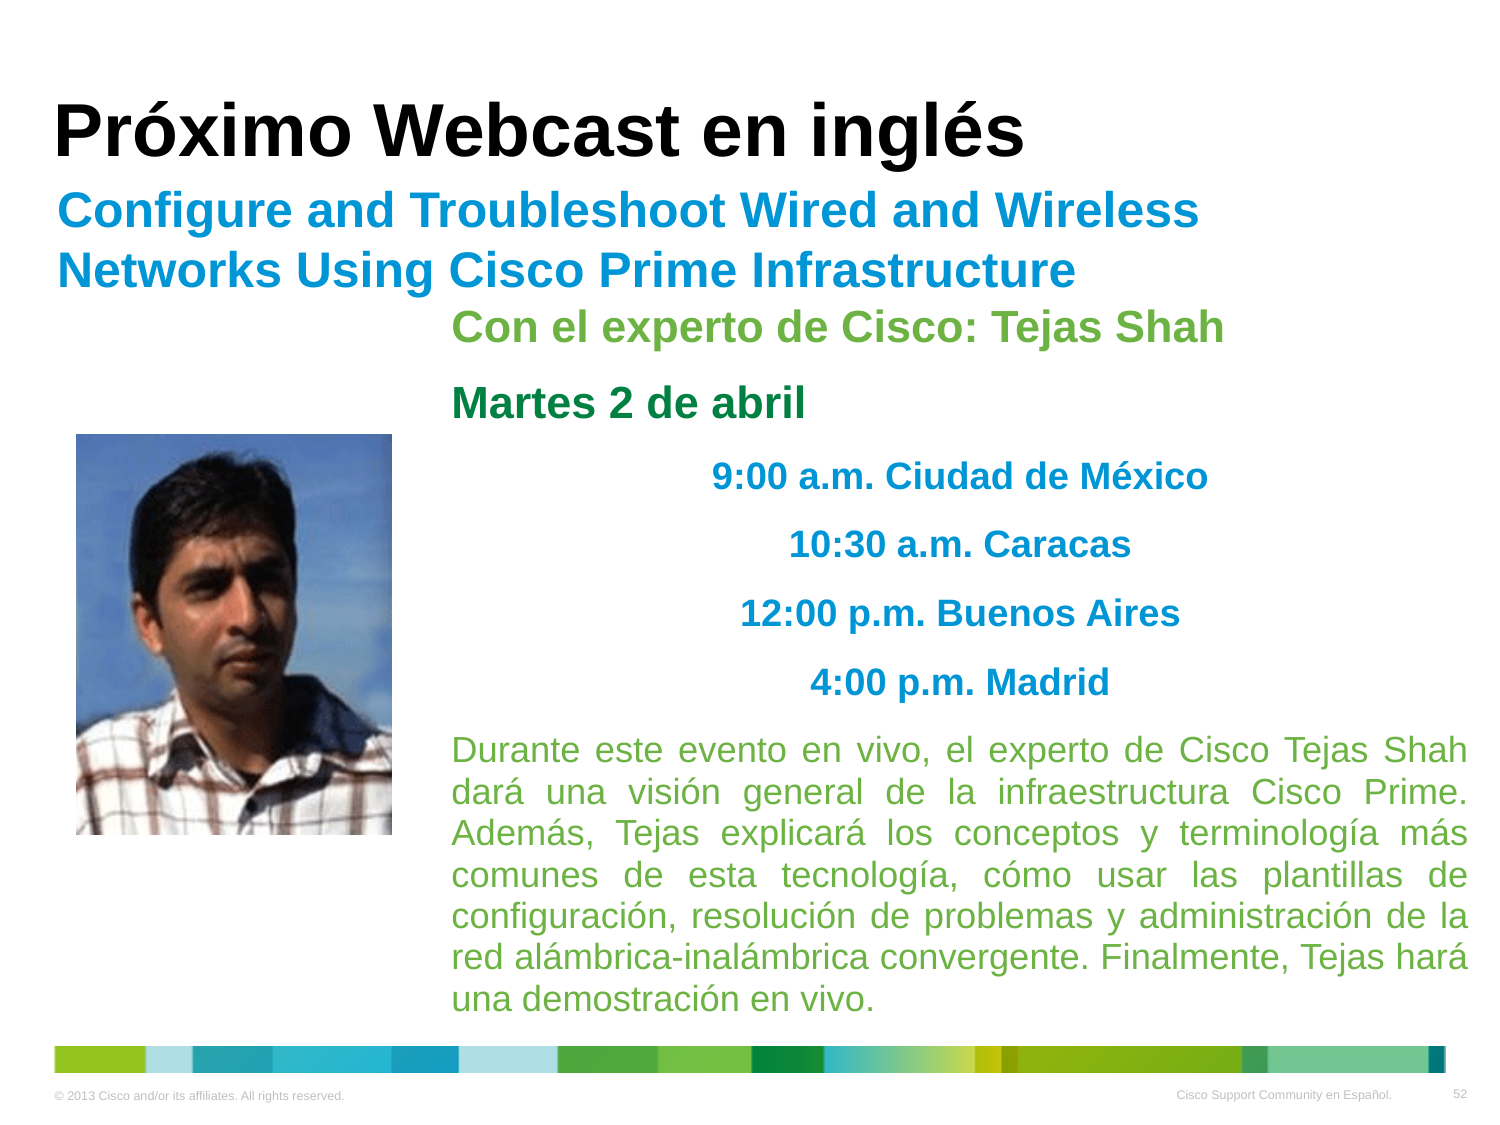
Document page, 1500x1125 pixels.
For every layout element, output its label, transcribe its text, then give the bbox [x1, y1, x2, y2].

list Con el experto de Cisco: Tejas Shah Martes 2 de abril 9:00 a.m. Ciudad de México 10:30 a.m. Caracas 12:00 p.m. Buenos Aires 4:00 p.m. Madrid Durante este evento en vivo, el experto de Cisco Tejas Shah dará una visión general de la infraestructura Cisco Prime. Además, Tejas explicará los conceptos y terminología más comunes de esta tecnología, cómo usar las plantillas de configuración, resolución de problemas y administración de la red alámbrica-inalámbrica convergente. Finalmente, Tejas hará una demostración en vivo. [436, 293, 1485, 1032]
text_box Configure and Troubleshoot Wired and Wireless Networks Using Cisco Prime Infrastructure [45, 172, 1429, 304]
title Próximo Webcast en inglés [39, 41, 1448, 179]
picture [54, 1046, 1446, 1073]
picture [75, 434, 393, 835]
